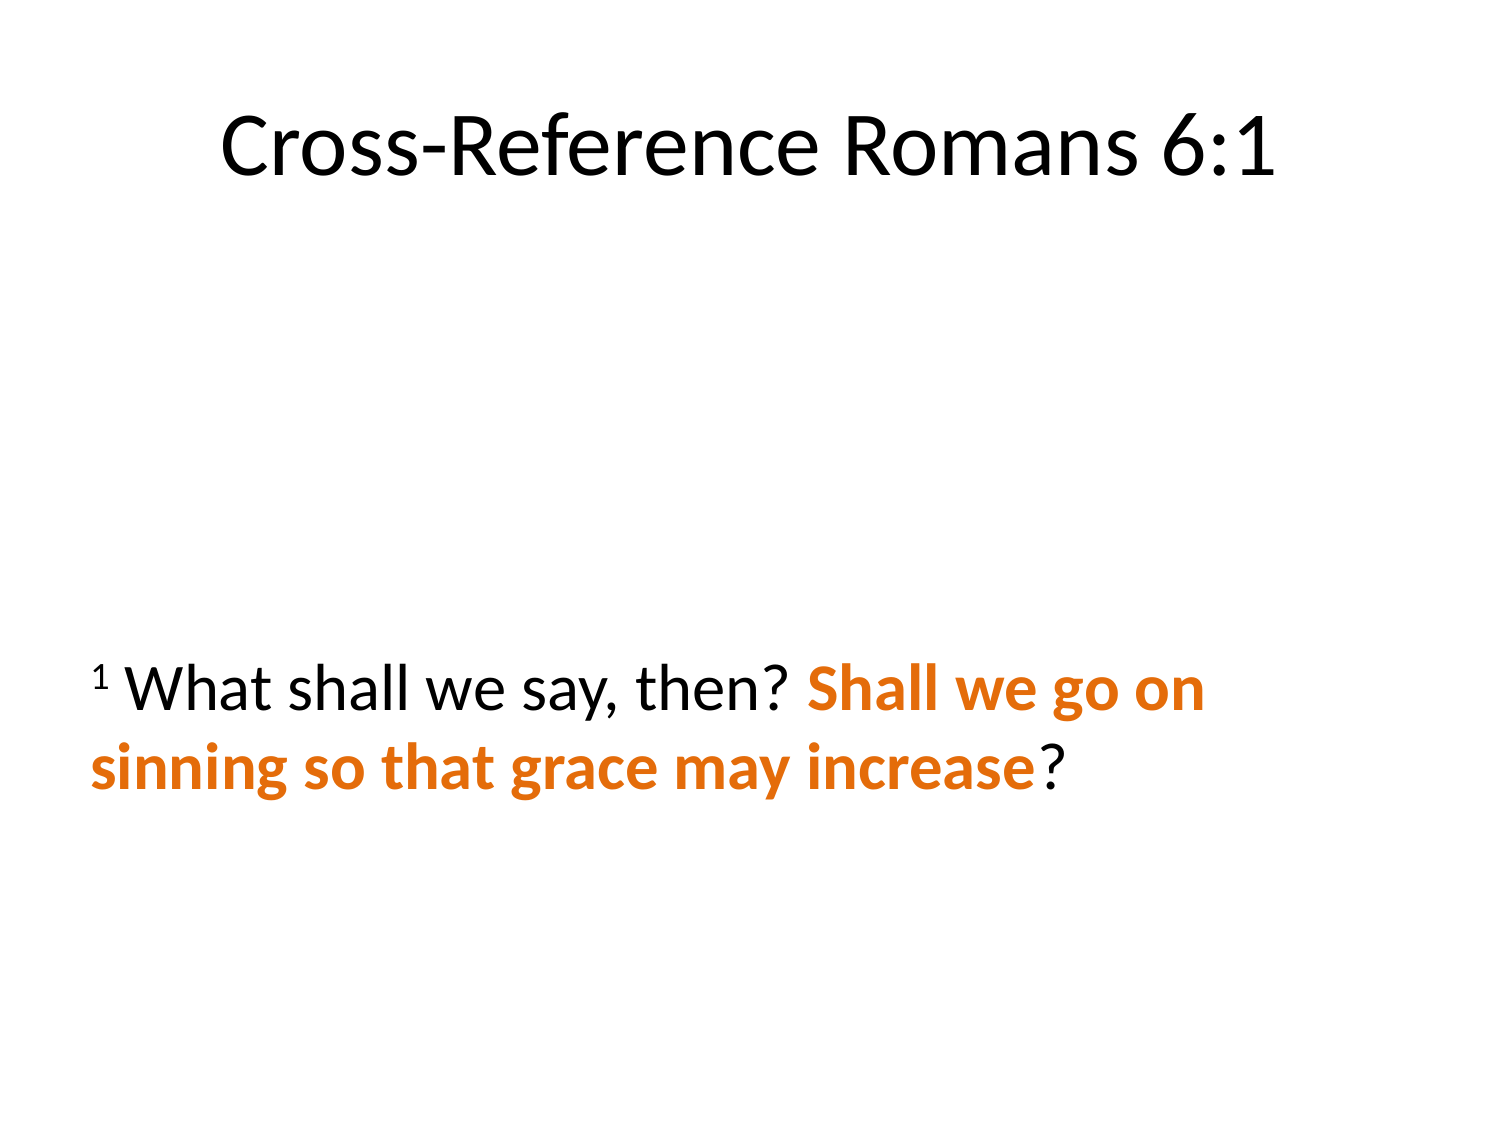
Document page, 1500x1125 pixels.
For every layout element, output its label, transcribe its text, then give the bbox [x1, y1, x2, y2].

list 1 What shall we say, then? Shall we go on sinning so that grace may increase? [75, 262, 1425, 1005]
title Cross-Reference Romans 6:1 [75, 45, 1425, 233]
